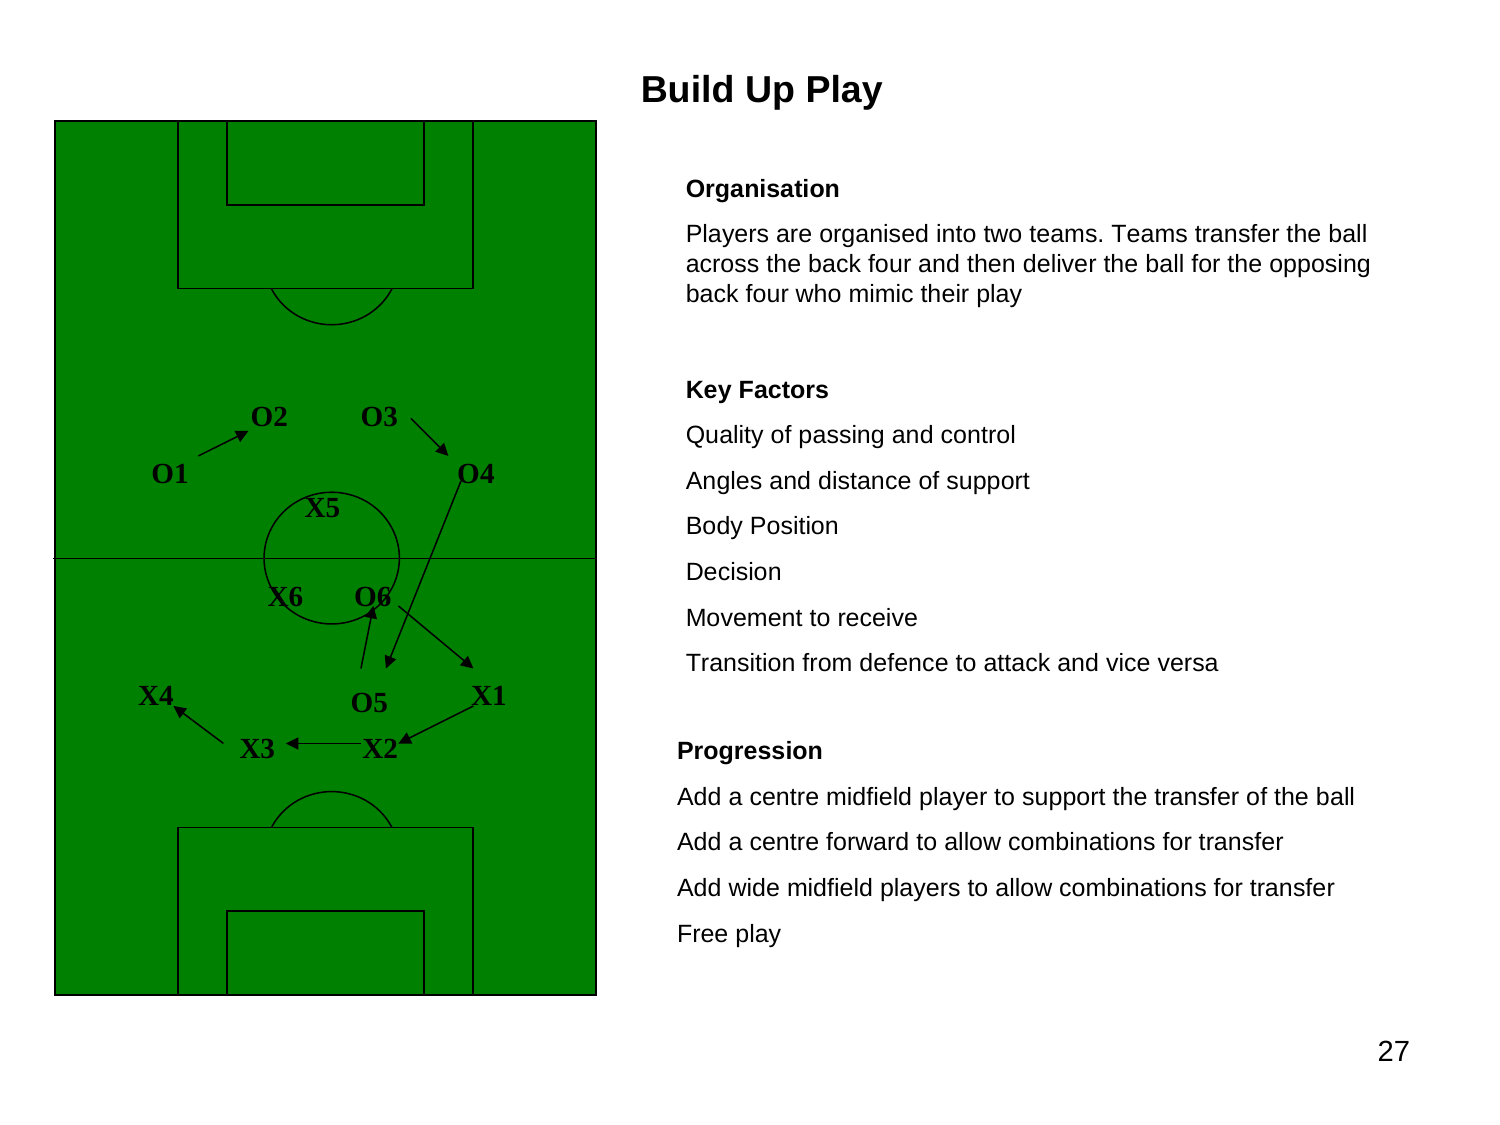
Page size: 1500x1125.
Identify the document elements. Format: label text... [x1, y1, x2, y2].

text_box Organisation Players are organised into two teams. Teams transfer the ball across the back four and then deliver the ball for the opposing back four who mimic their play [671, 164, 1412, 316]
text_box Key Factors Quality of passing and control Angles and distance of support Body Position Decision Movement to receive Transition from defence to attack and vice versa [671, 365, 1396, 685]
text_box Progression Add a centre midfield player to support the transfer of the ball Add a centre forward to allow combinations for transfer Add wide midfield players to allow combinations for transfer Free play [662, 727, 1407, 955]
text_box <number> [1074, 1024, 1425, 1103]
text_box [53, 121, 597, 996]
text_box Build Up Play [253, 0, 1270, 187]
